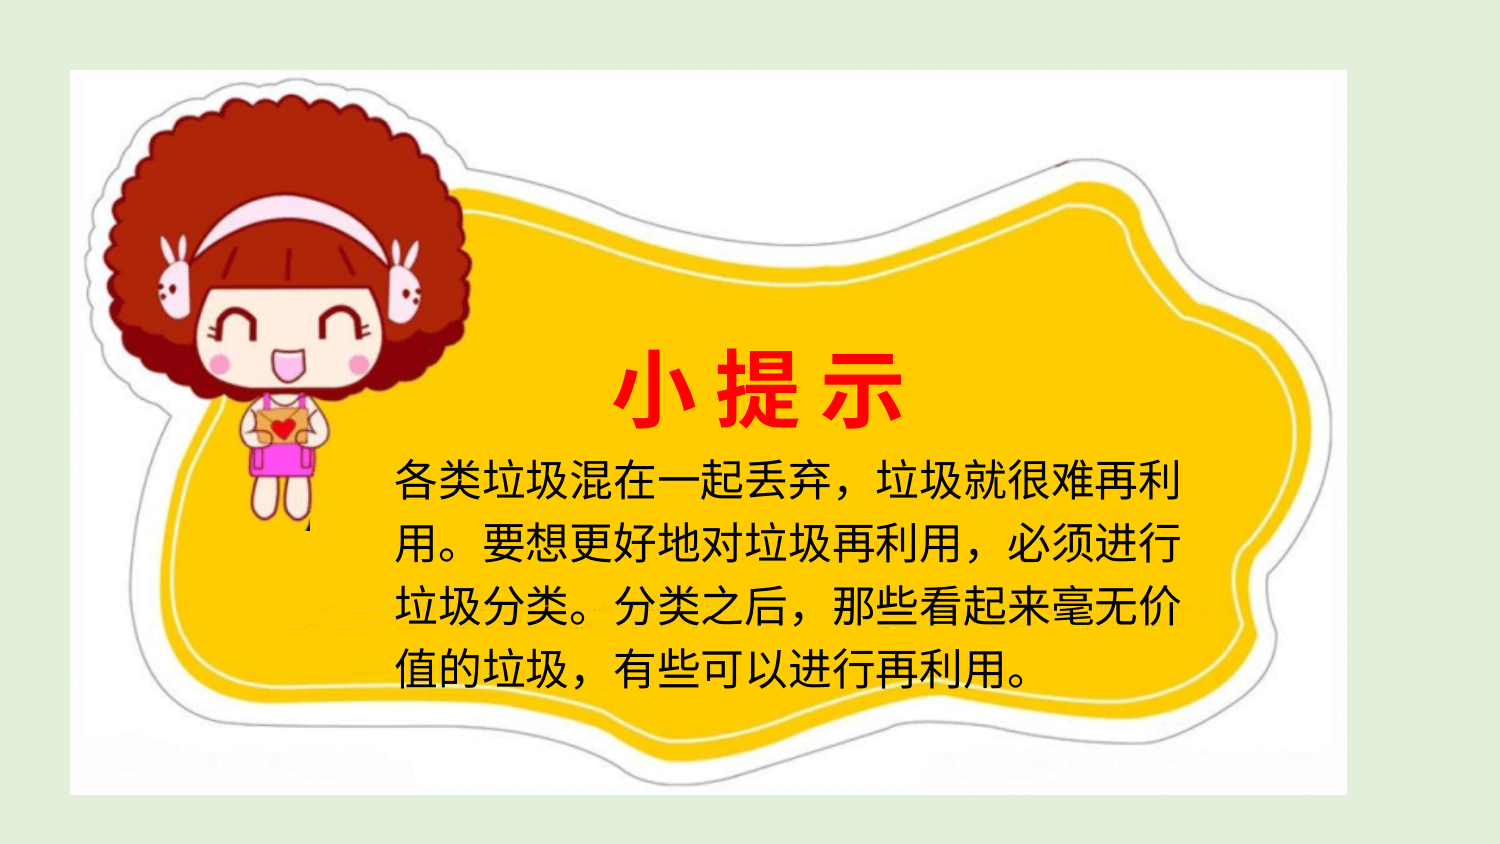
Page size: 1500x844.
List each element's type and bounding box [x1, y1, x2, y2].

text_box [70, 70, 1347, 795]
